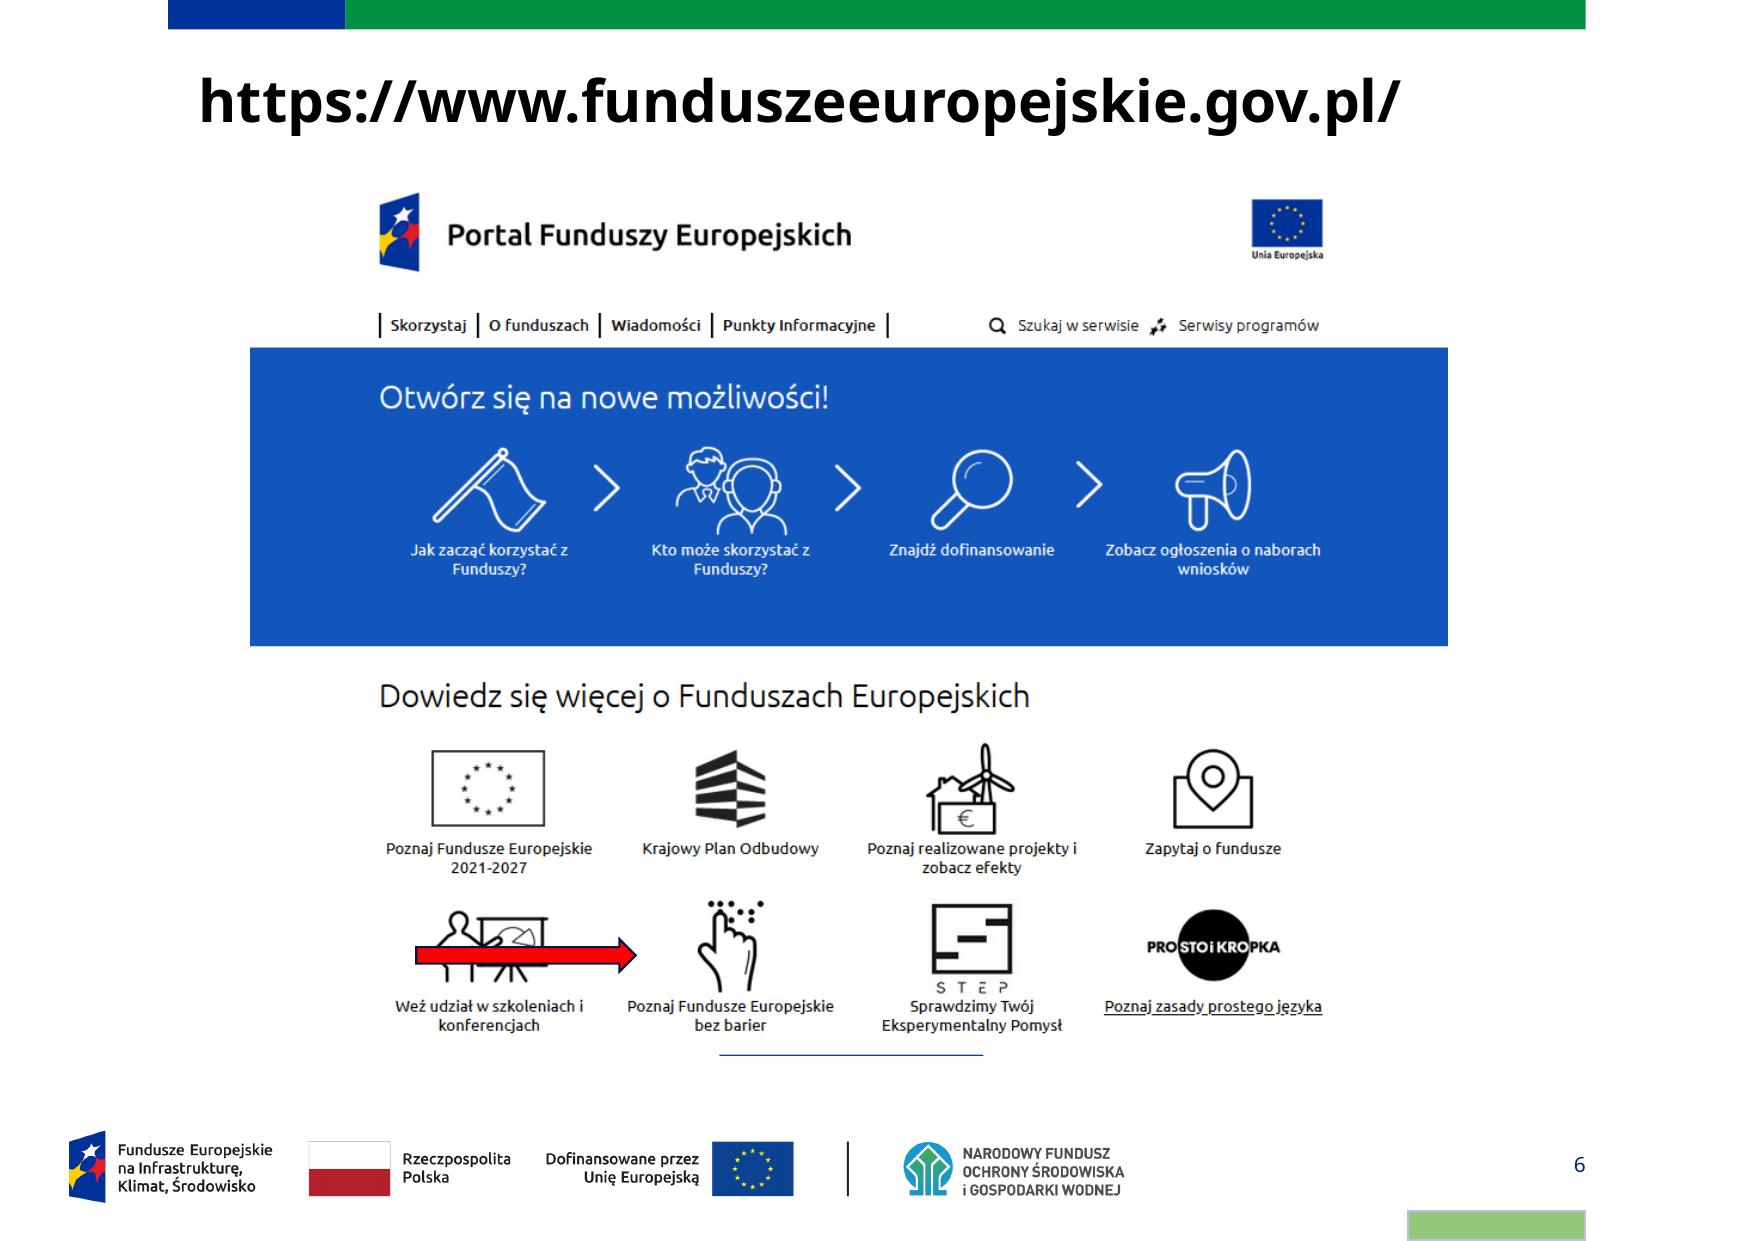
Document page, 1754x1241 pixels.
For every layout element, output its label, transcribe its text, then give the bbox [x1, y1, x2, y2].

title https://www.funduszeeuropejskie.gov.pl/ [168, 59, 1586, 325]
picture [250, 184, 1448, 1056]
picture [49, 1112, 1143, 1221]
slide_number 6 [1408, 1151, 1586, 1181]
